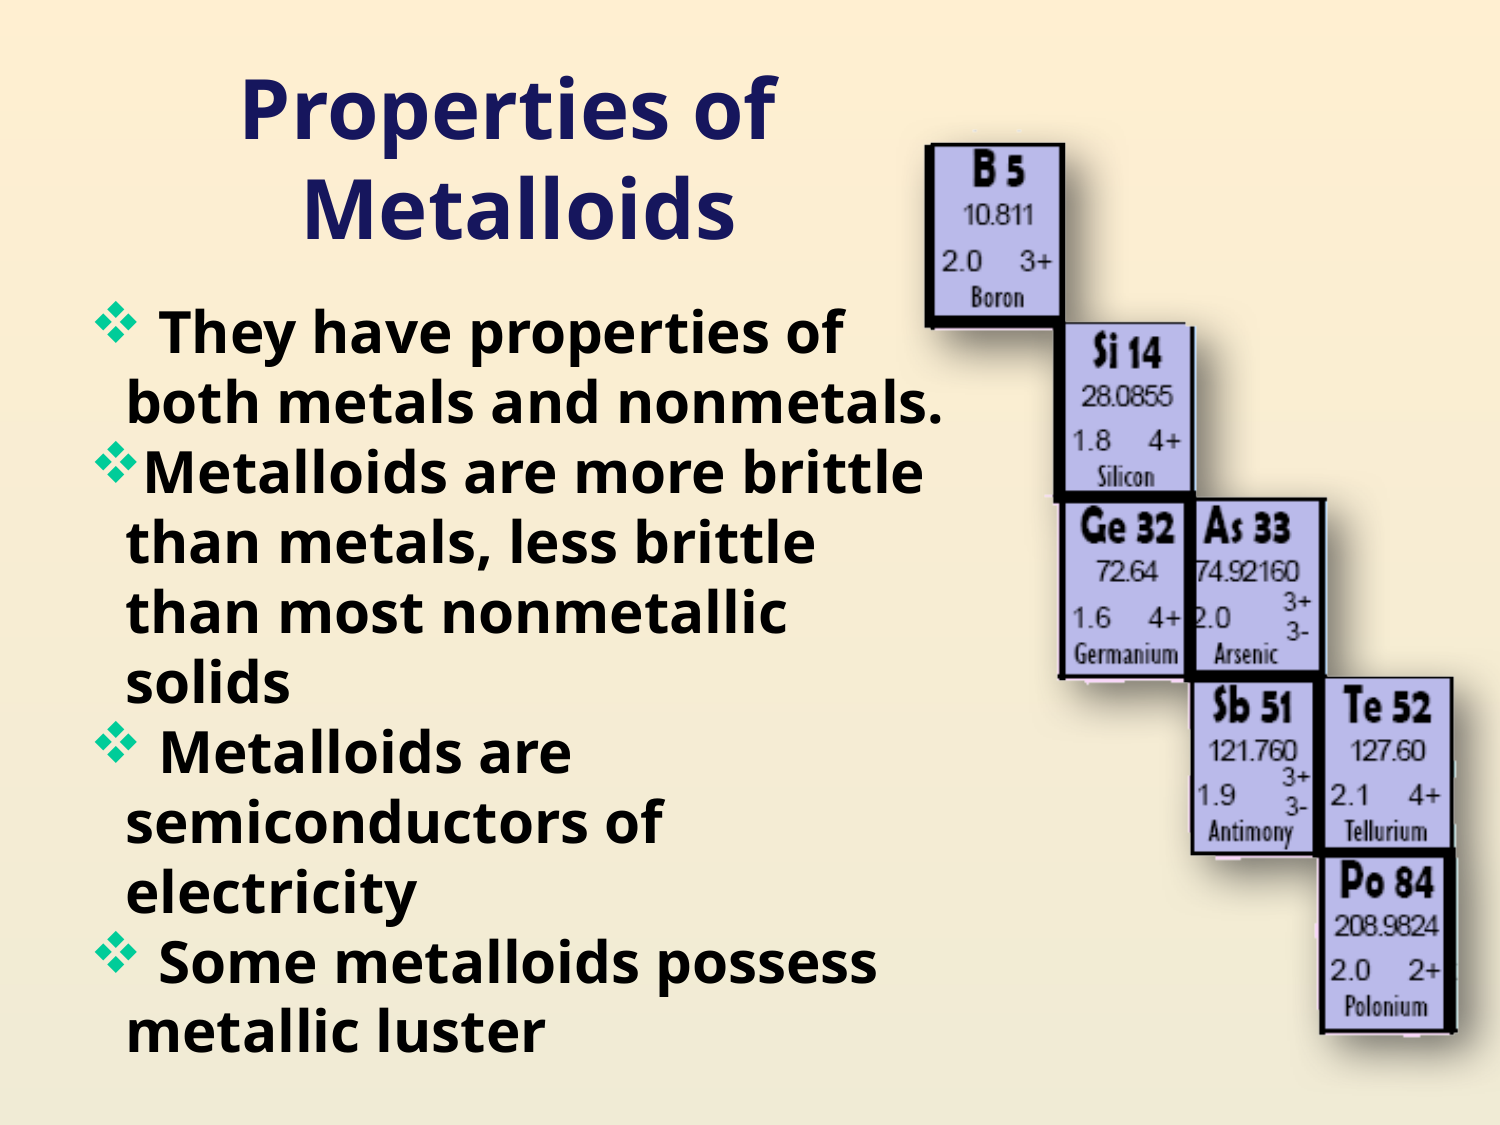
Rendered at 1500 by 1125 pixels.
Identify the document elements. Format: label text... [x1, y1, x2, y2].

picture [912, 124, 1463, 1042]
text_box They have properties of both metals and nonmetals. Metalloids are more brittle than metals, less brittle than most nonmetallic solids Metalloids are semiconductors of electricity Some metalloids possess metallic luster [74, 287, 910, 1072]
title Properties of Metalloids [62, 49, 976, 263]
